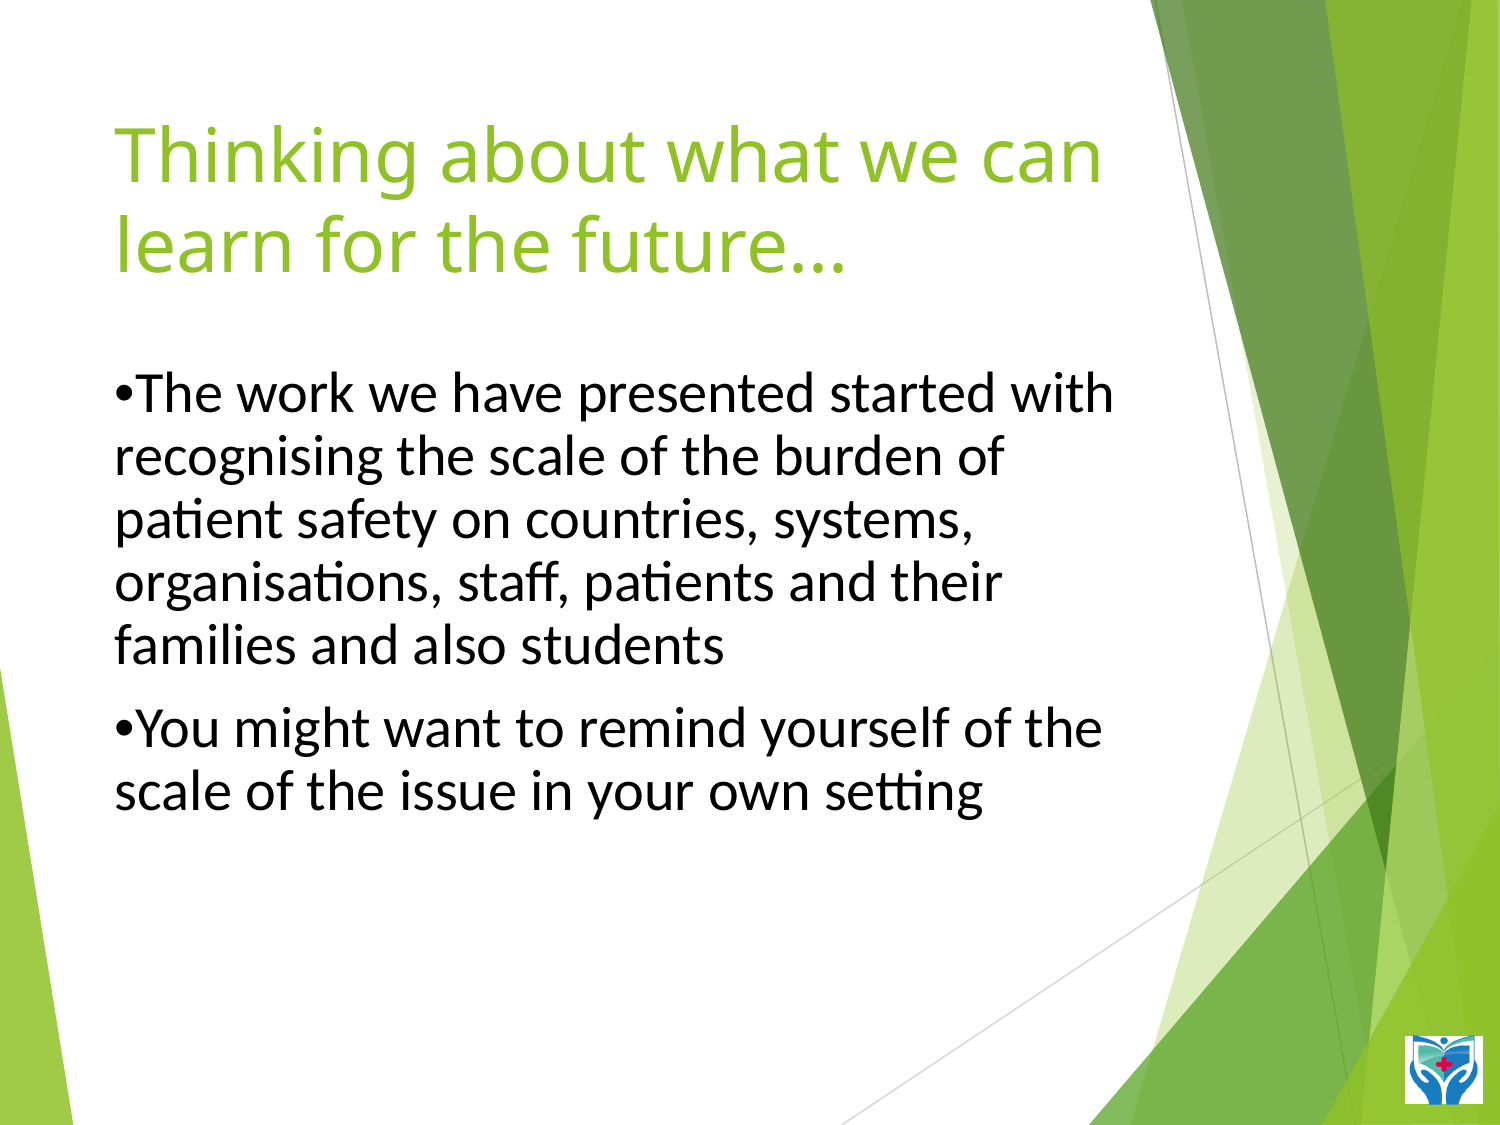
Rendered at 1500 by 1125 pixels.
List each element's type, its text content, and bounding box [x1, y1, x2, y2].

list •The work we have presented started with recognising the scale of the burden of patient safety on countries, systems, organisations, staff, patients and their families and also students •You might want to remind yourself of the scale of the issue in your own setting [99, 354, 1142, 992]
title Thinking about what we can learn for the future... [99, 99, 1142, 317]
picture [1404, 1035, 1483, 1105]
